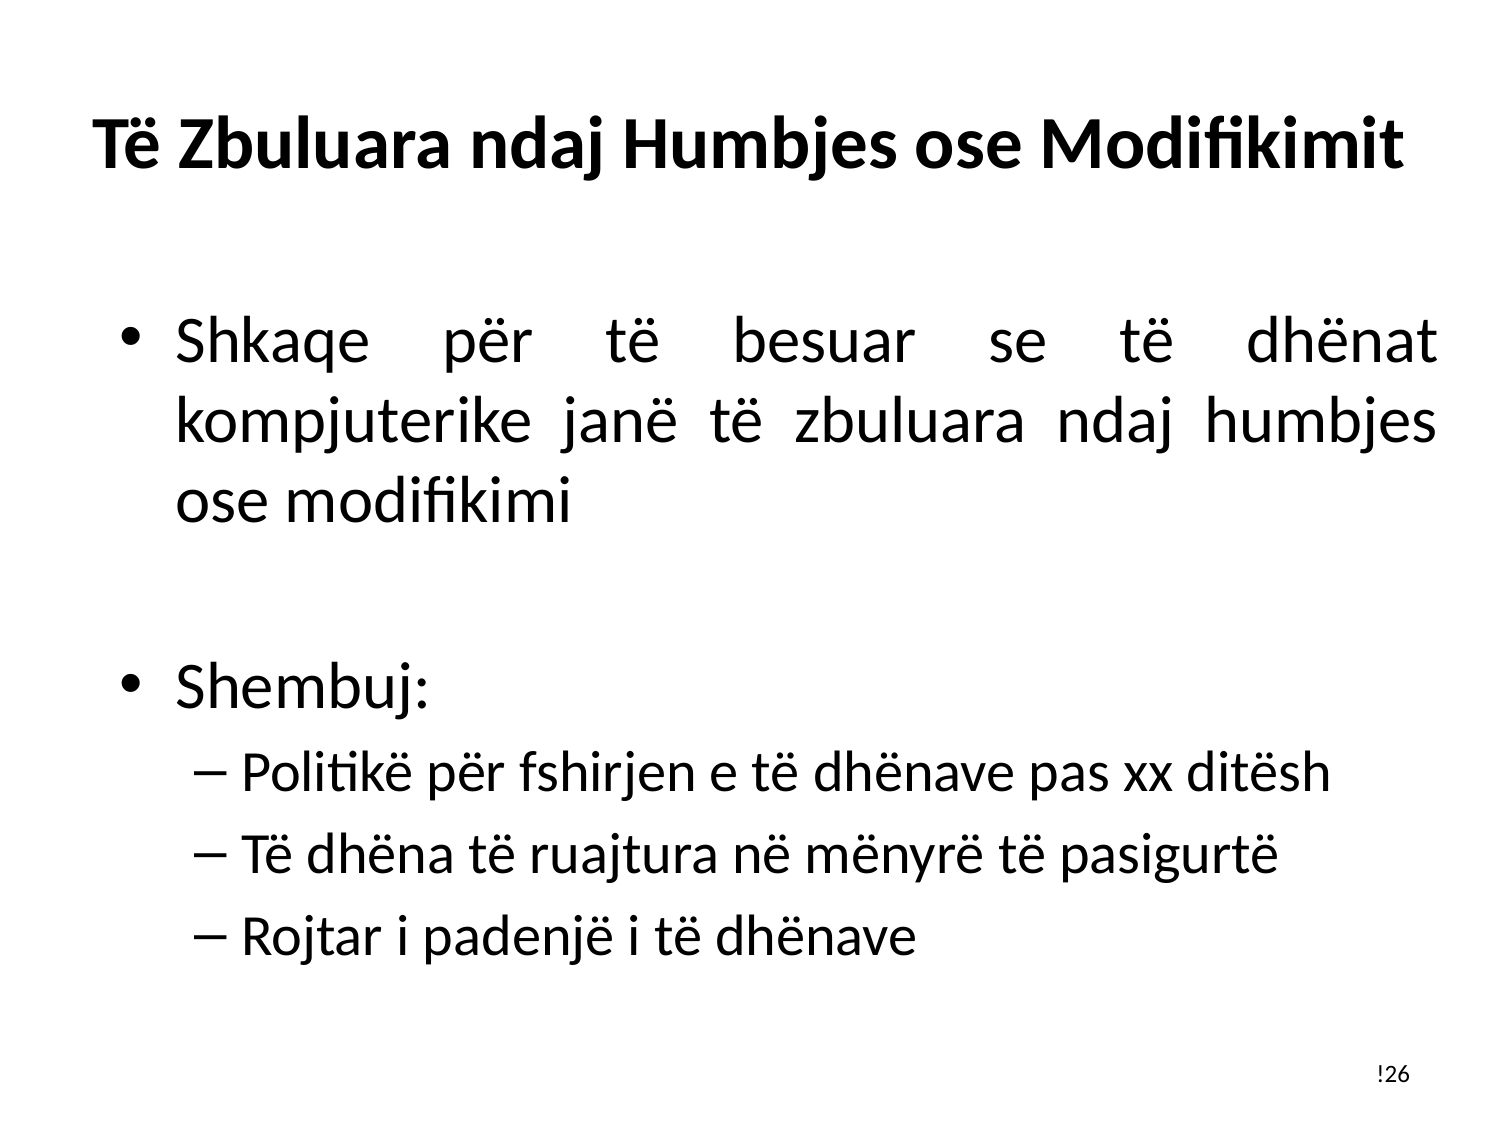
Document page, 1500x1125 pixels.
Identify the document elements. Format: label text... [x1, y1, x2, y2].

title Të Zbuluara ndaj Humbjes ose Modifikimit [74, 44, 1426, 233]
slide_number !26 [1074, 1042, 1425, 1103]
list Shkaqe për të besuar se të dhënat kompjuterike janë të zbuluara ndaj humbjes ose modifikimi Shembuj: Politikë për fshirjen e të dhënave pas xx ditësh Të dhëna të ruajtura në mënyrë të pasigurtë Rojtar i padenjë i të dhënave [103, 287, 1455, 977]
